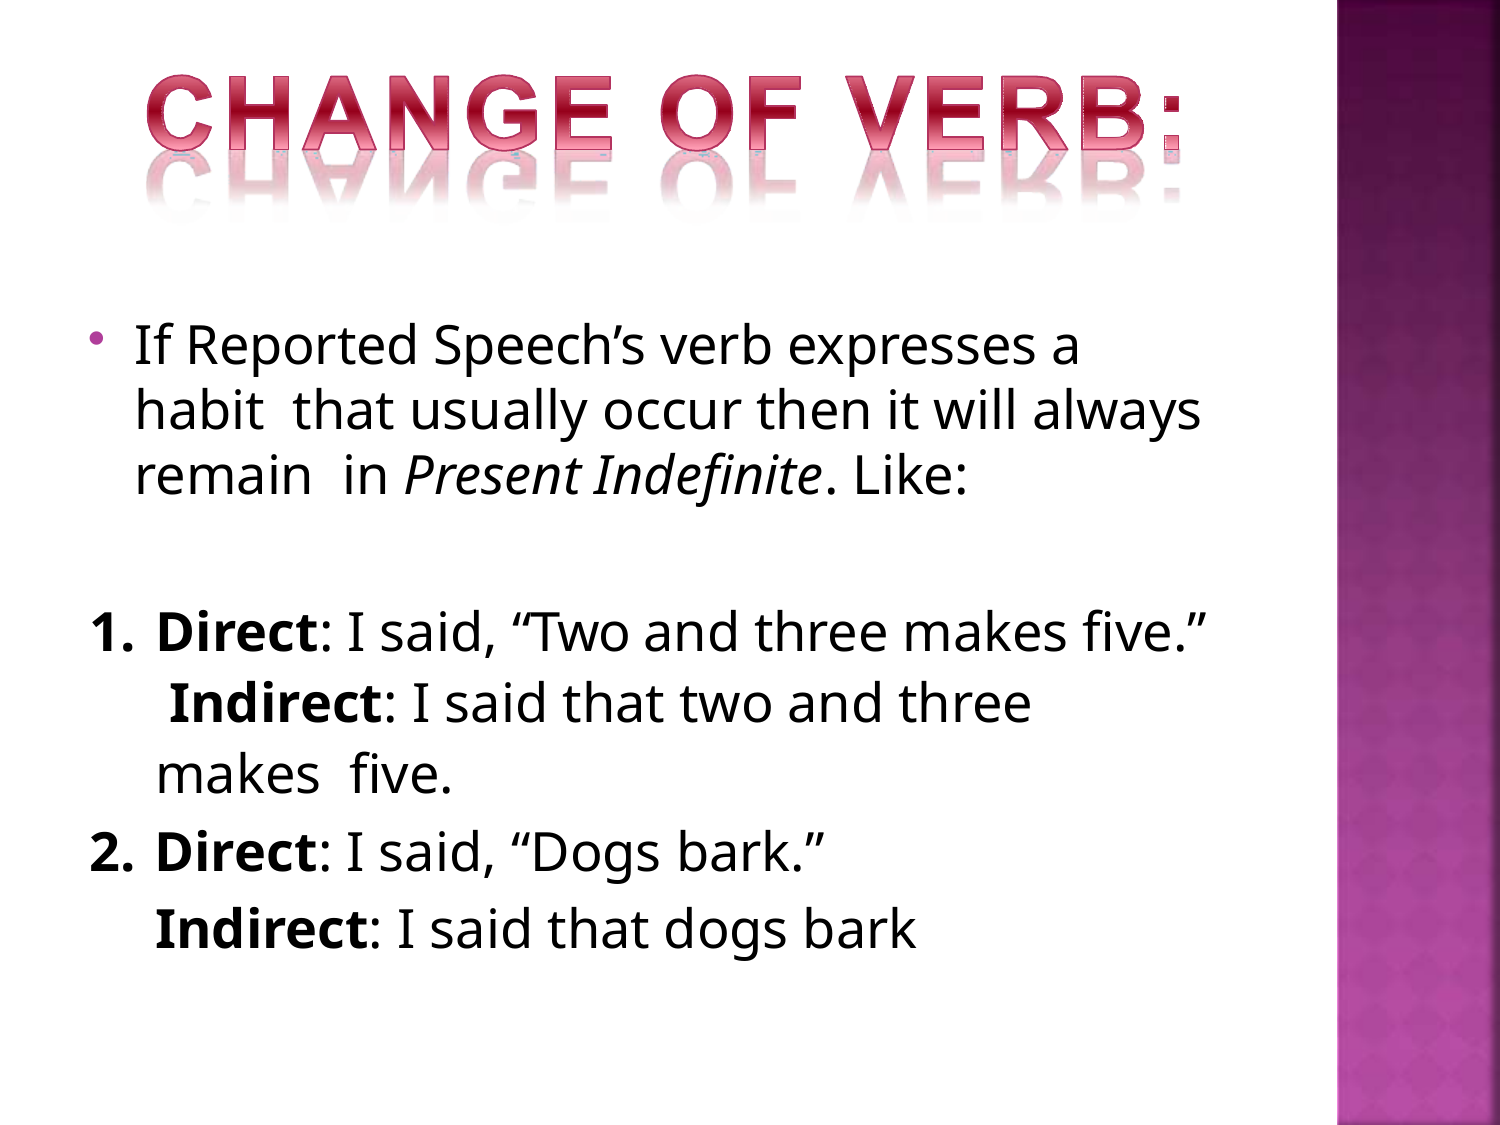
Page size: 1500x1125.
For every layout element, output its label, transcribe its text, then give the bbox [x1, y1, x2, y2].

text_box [145, 74, 1181, 226]
picture [1337, 0, 1500, 1125]
text_box If Reported Speech’s verb expresses a habit that usually occur then it will always remain in Present Indefinite. Like: Direct: I said, “Two and three makes five.” Indirect: I said that two and three makes five. Direct: I said, “Dogs bark.” Indirect: I said that dogs bark [87, 308, 1220, 960]
